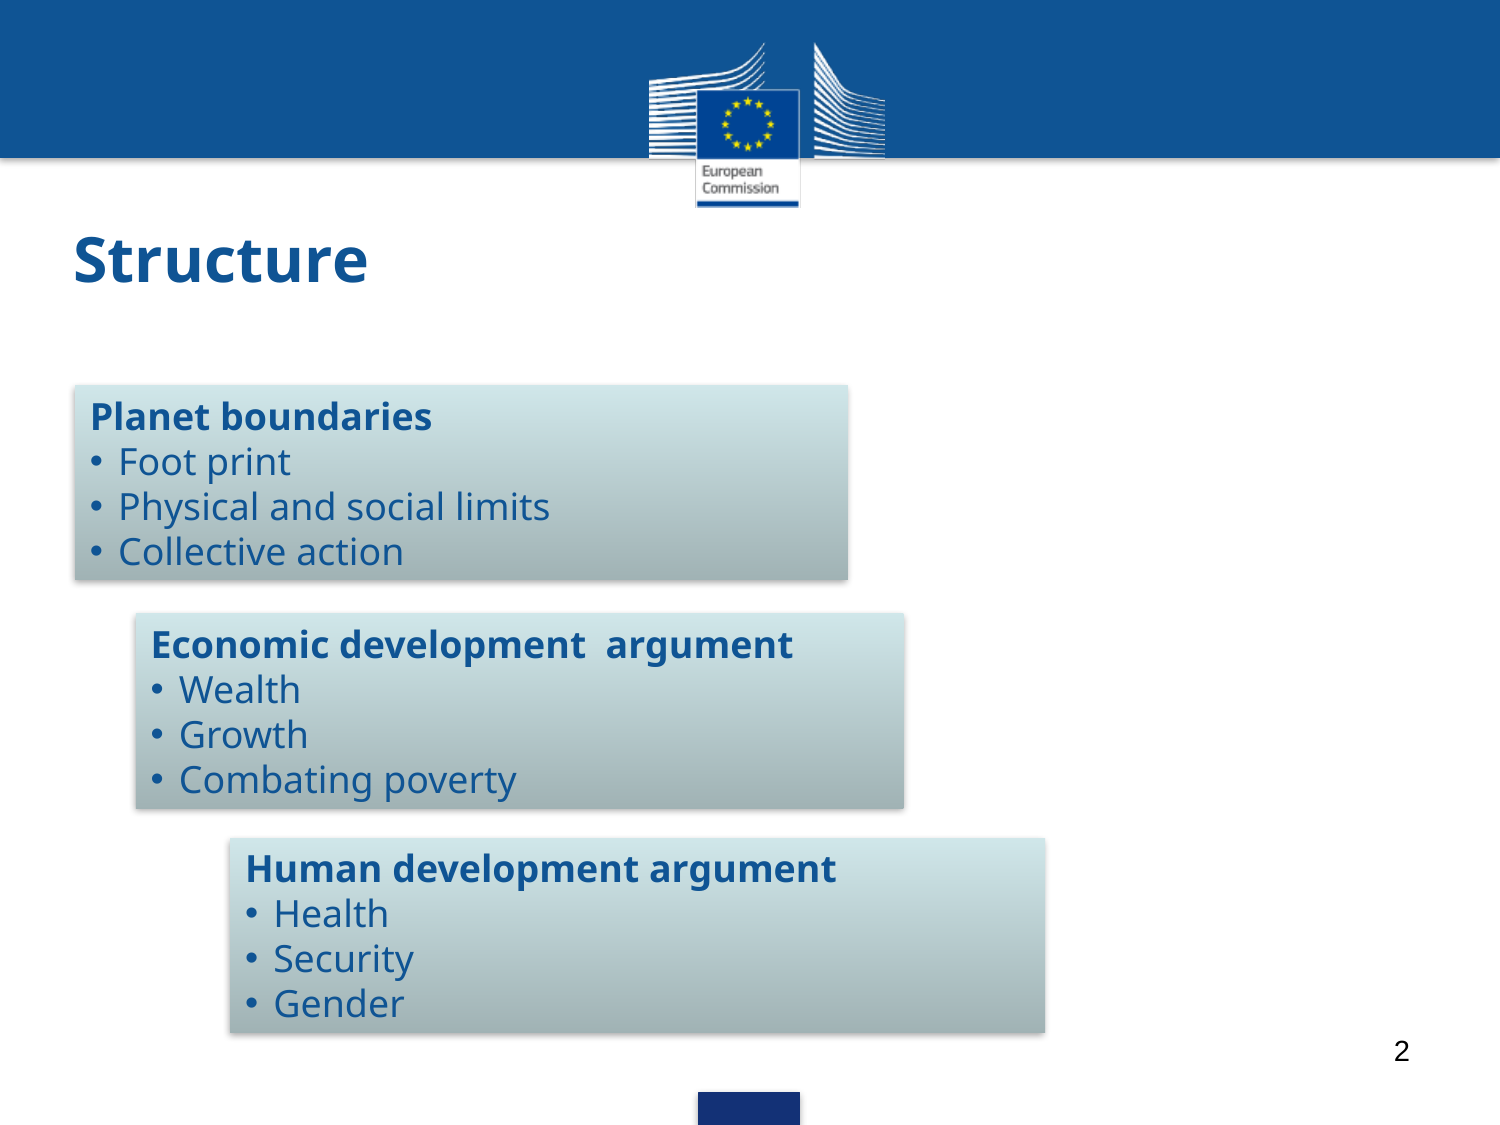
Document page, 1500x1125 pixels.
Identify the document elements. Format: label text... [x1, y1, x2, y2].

text_box Human development argument Health Security Gender [230, 838, 1046, 1033]
text_box Planet boundaries Foot print Physical and social limits Collective action [75, 385, 848, 580]
picture [649, 42, 885, 156]
title Structure [0, 156, 1351, 360]
slide_number 2 [1074, 1024, 1426, 1103]
text_box Economic development argument Wealth Growth Combating poverty [135, 613, 904, 809]
